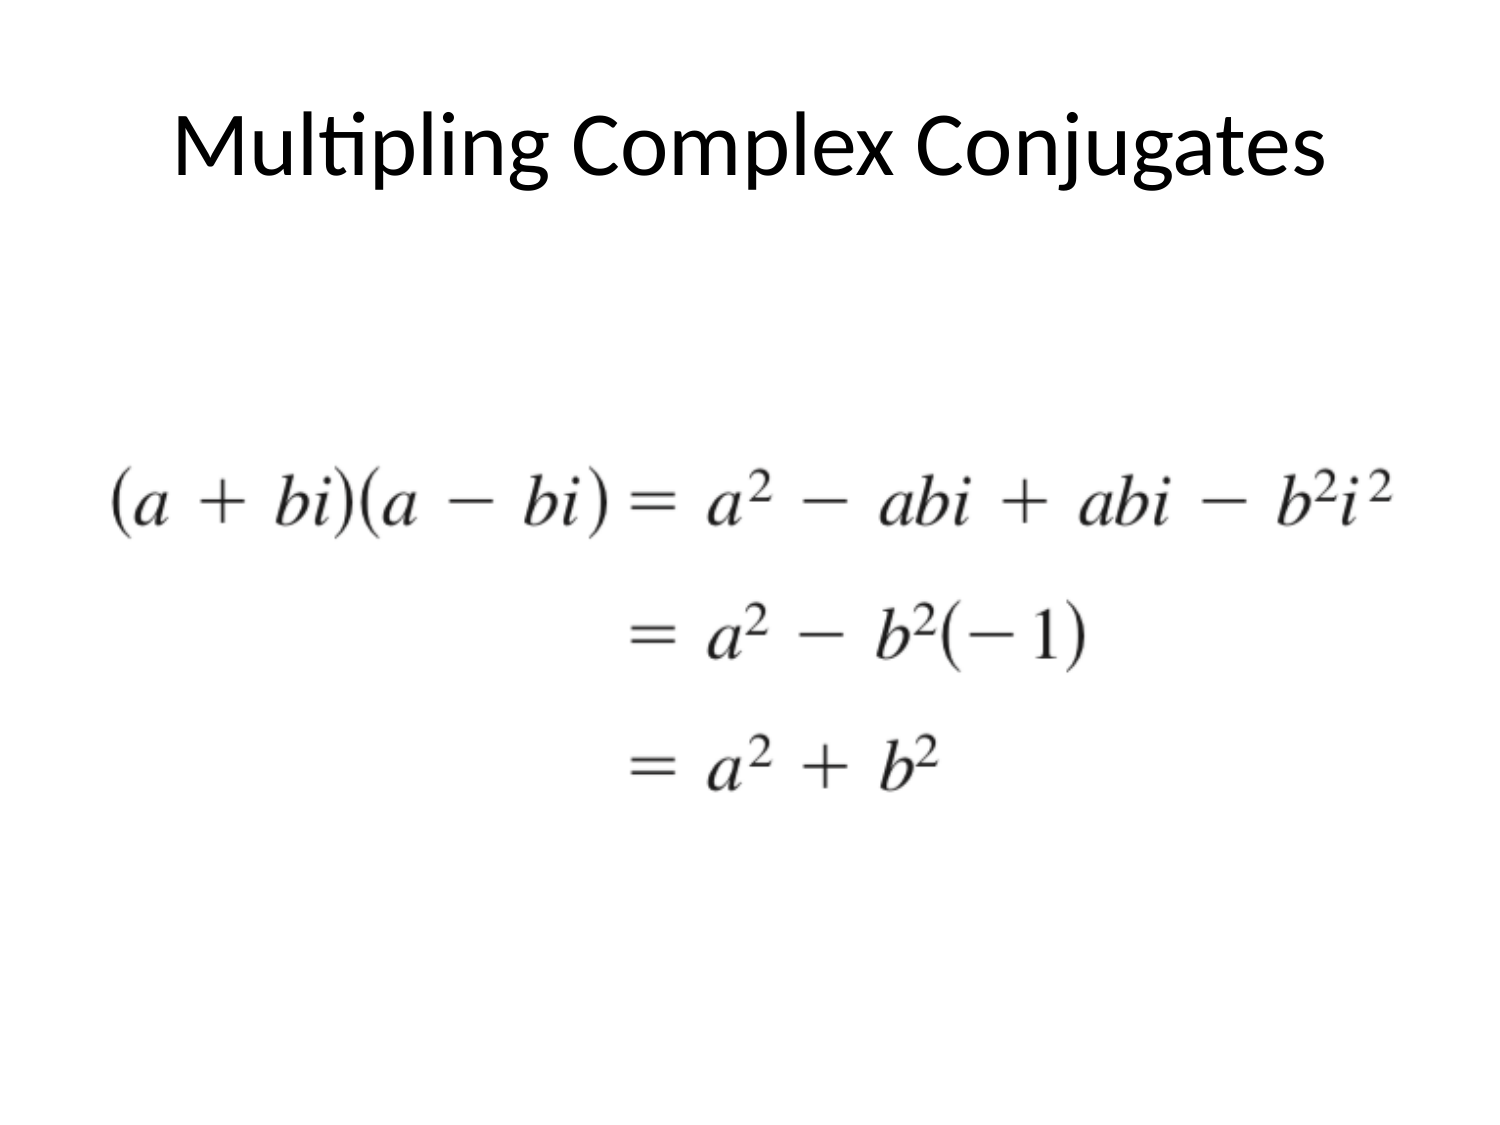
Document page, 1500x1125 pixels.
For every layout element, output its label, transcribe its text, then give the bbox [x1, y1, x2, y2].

title Multipling Complex Conjugates [75, 45, 1425, 233]
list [74, 262, 1426, 1006]
